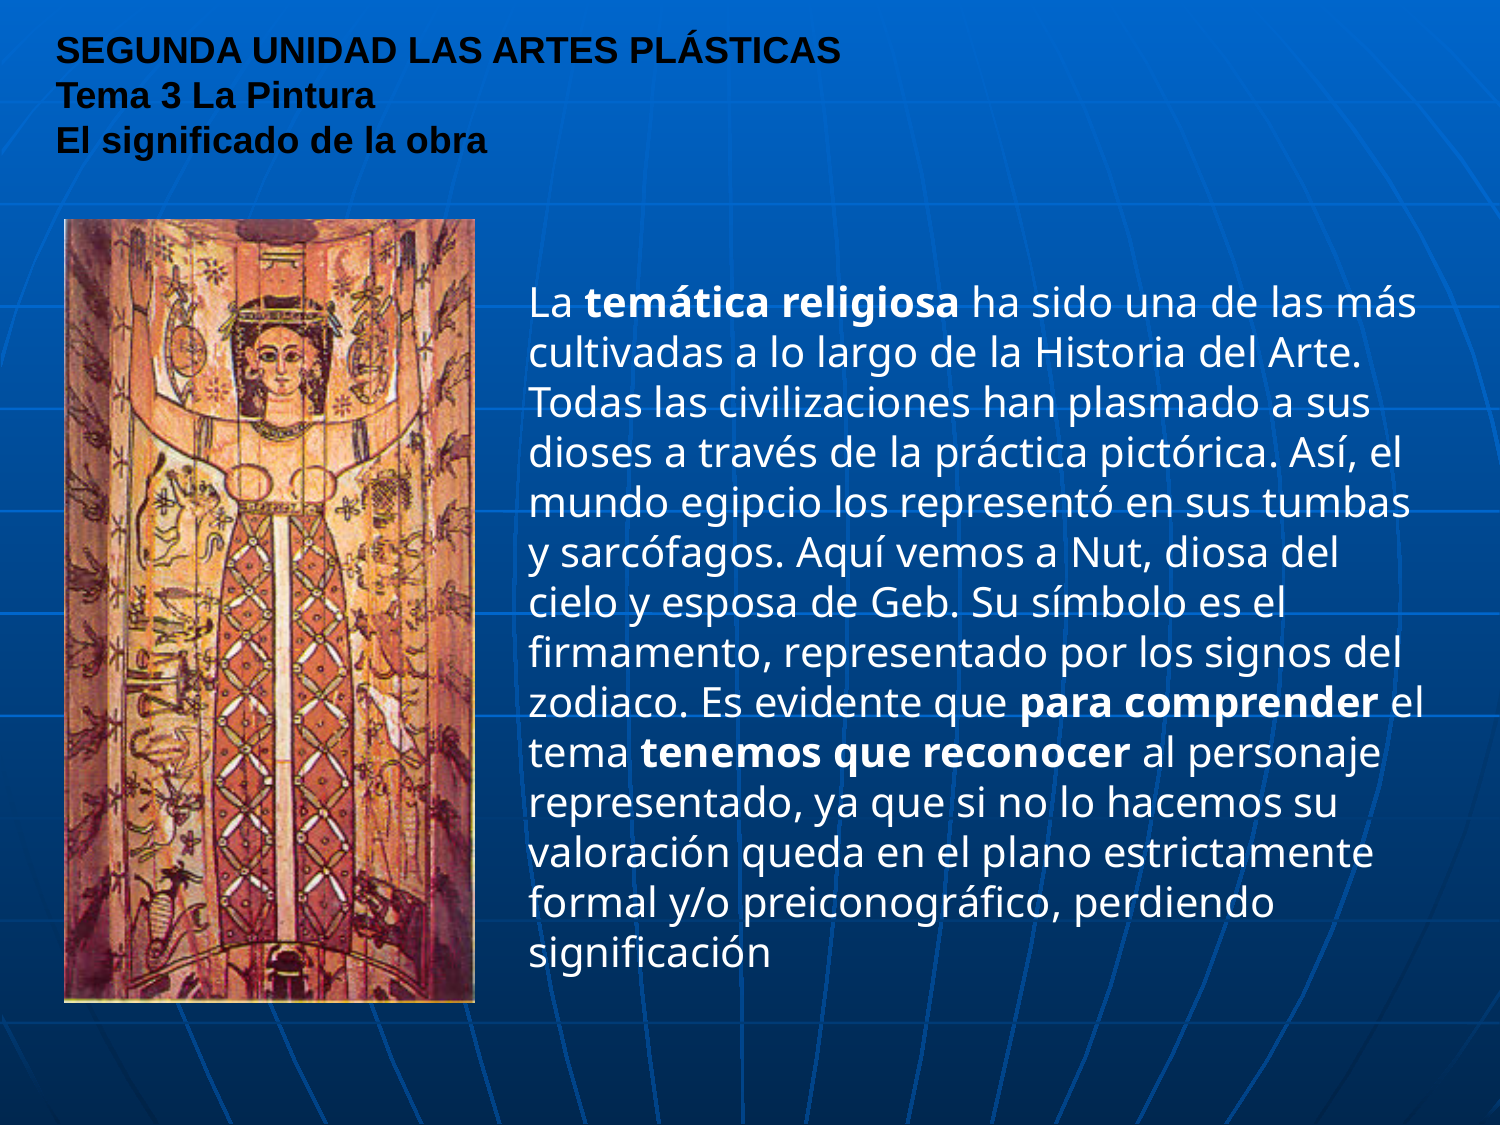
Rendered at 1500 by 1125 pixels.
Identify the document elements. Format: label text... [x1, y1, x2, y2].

title SEGUNDA UNIDAD LAS ARTES PLÁSTICAS Tema 3 La Pintura El significado de la obra [0, 0, 899, 188]
list [480, 243, 1412, 882]
text_box La temática religiosa ha sido una de las más cultivadas a lo largo de la Historia del Arte. Todas las civilizaciones han plasmado a sus dioses a través de la práctica pictórica. Así, el mundo egipcio los representó en sus tumbas y sarcófagos. Aquí vemos a Nut, diosa del cielo y esposa de Geb. Su símbolo es el firmamento, representado por los signos del zodiaco. Es evidente que para comprender el tema tenemos que reconocer al personaje representado, ya que si no lo hacemos su valoración queda en el plano estrictamente formal y/o preiconográfico, perdiendo significación [513, 268, 1446, 983]
picture [64, 219, 476, 1003]
